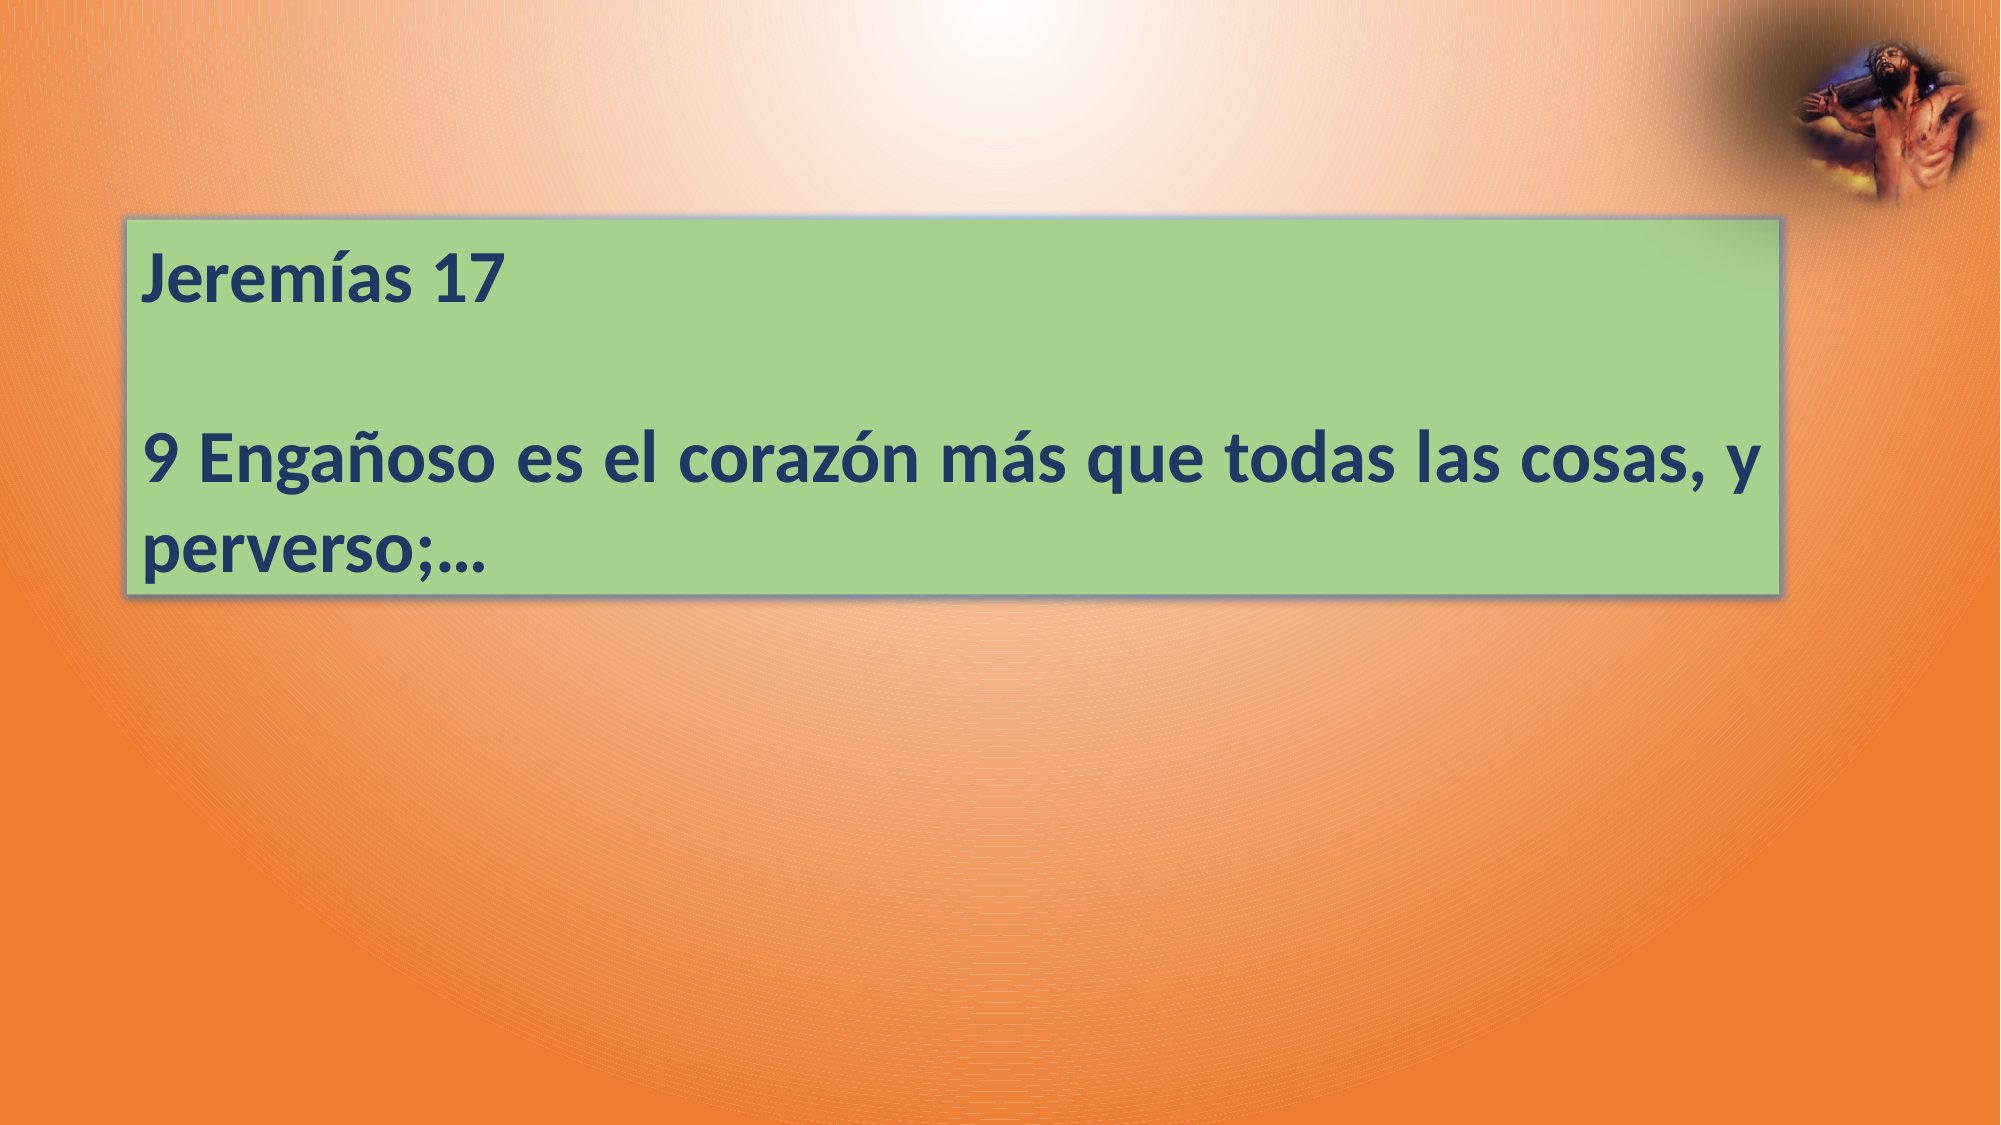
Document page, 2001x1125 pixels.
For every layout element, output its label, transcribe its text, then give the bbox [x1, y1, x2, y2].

text_box Jeremías 17 9 Engañoso es el corazón más que todas las cosas, y perverso;… [126, 219, 1780, 595]
picture [1779, 26, 2000, 220]
